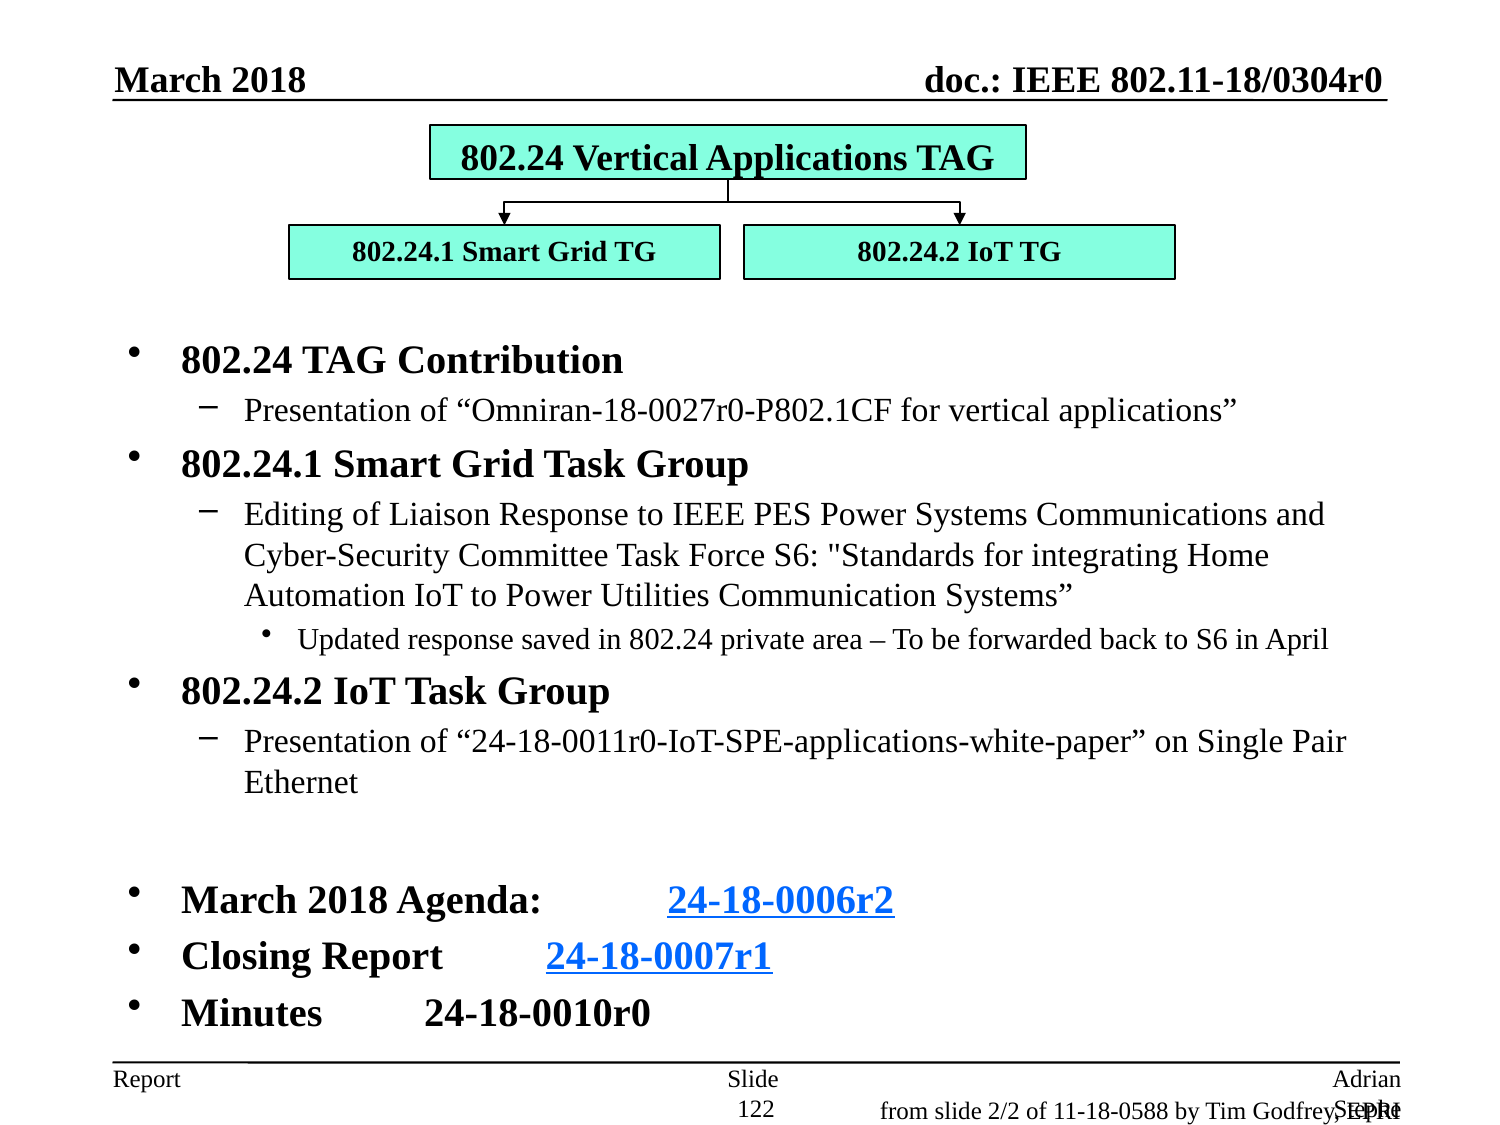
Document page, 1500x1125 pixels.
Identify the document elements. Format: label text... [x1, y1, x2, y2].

slide_number Slide 122 [711, 1061, 801, 1093]
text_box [289, 125, 1176, 280]
footer Adrian Stephens, Intel Corporation [1324, 1061, 1402, 1087]
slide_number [114, 54, 374, 101]
text_box from slide 2/2 of 11-18-0588 by Tim Godfrey, EPRI [343, 1087, 1417, 1125]
list 802.24 TAG Contribution Presentation of “Omniran-18-0027r0-P802.1CF for vertical applications” 802.24.1 Smart Grid Task Group Editing of Liaison Response to IEEE PES Power Systems Communications and Cyber-Security Committee Task Force S6: "Standards for integrating Home Automation IoT to Power Utilities Communication Systems” Updated response saved in 802.24 private area – To be forwarded back to S6 in April 802.24.2 IoT Task Group Presentation of “24-18-0011r0-IoT-SPE-applications-white-paper” on Single Pair Ethernet March 2018 Agenda: 24-18-0006r2 Closing Report 24-18-0007r1 Minutes 24-18-0010r0 [112, 325, 1388, 1059]
